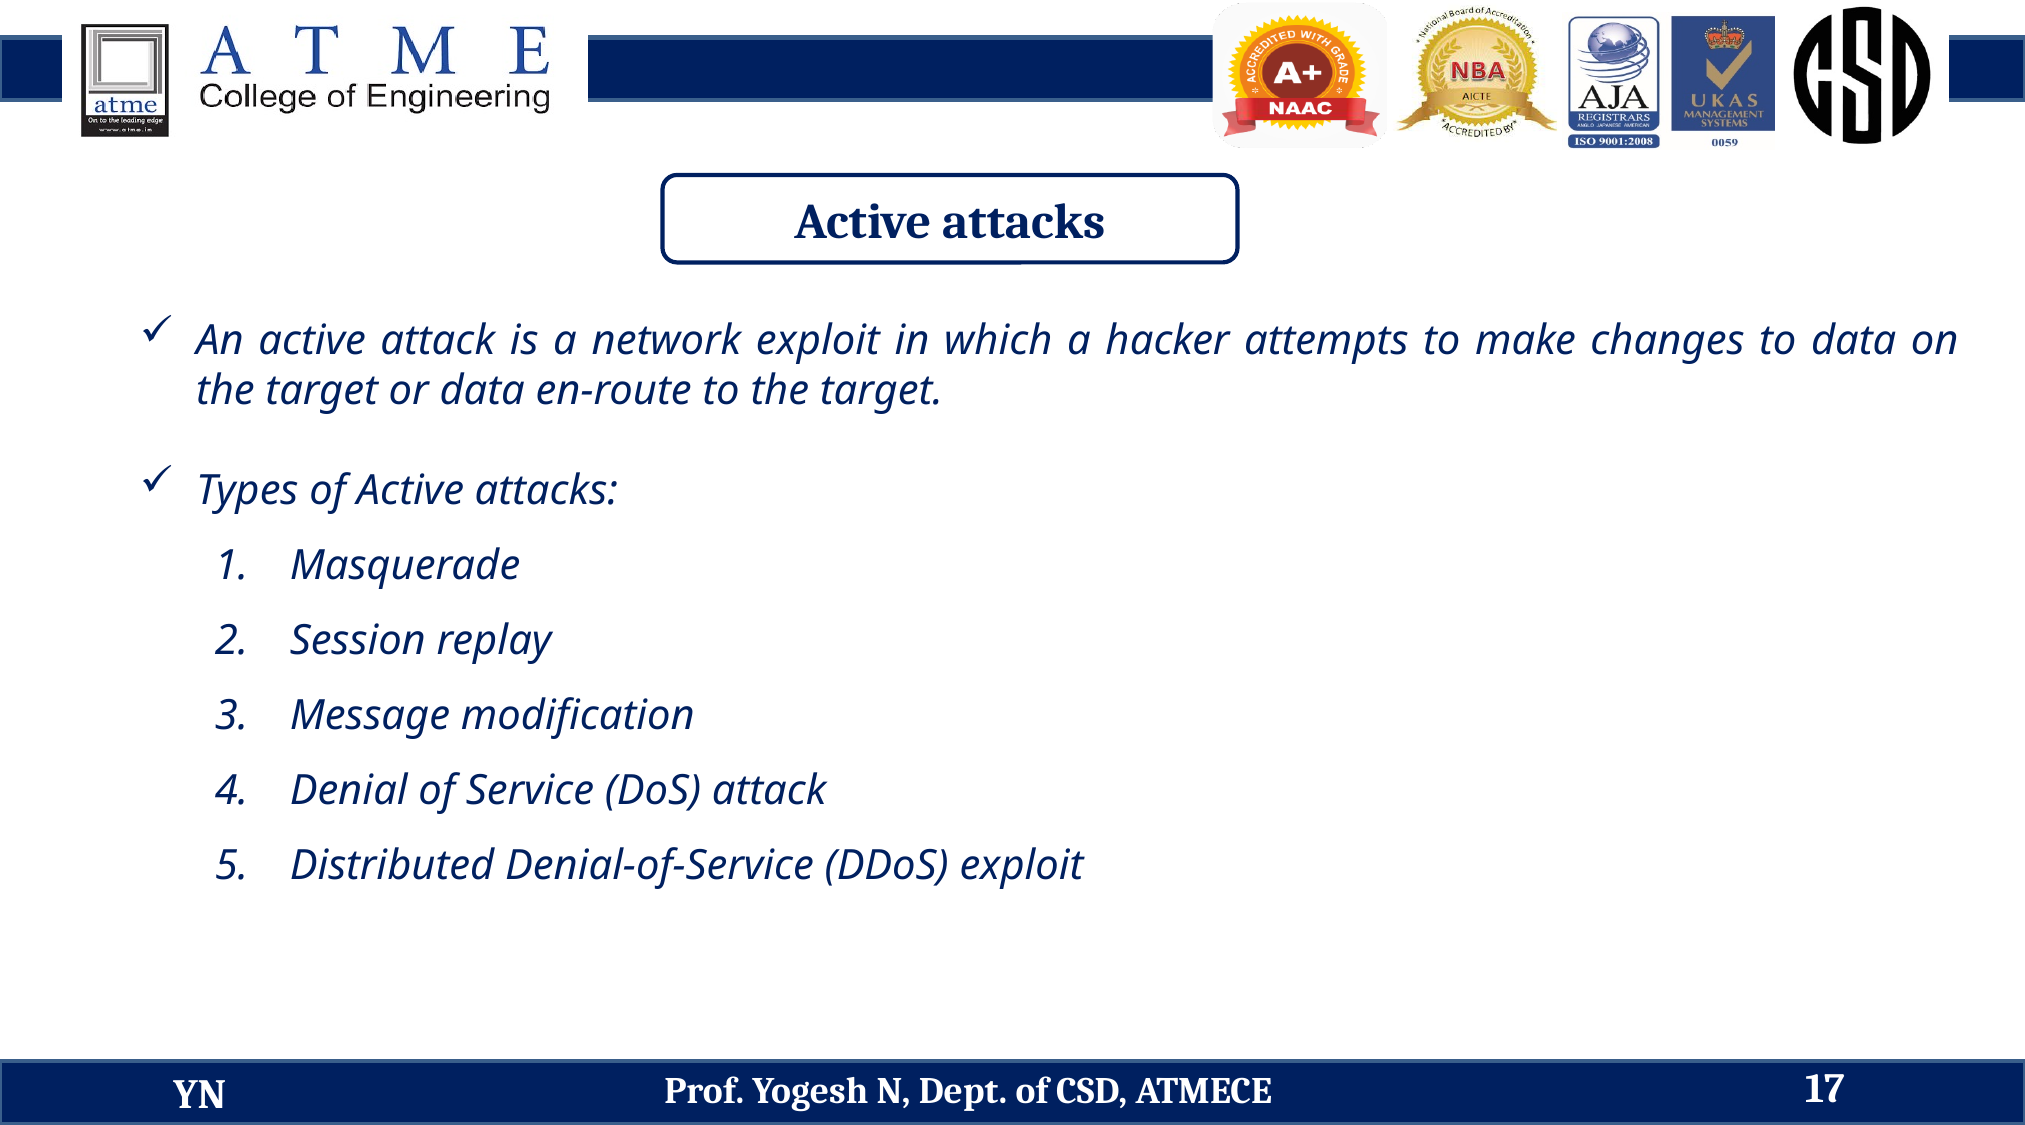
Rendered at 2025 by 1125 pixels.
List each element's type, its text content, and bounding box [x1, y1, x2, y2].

text_box 17 [1625, 1053, 2025, 1119]
text_box Prof. Yogesh N, Dept. of CSD, ATMECE [562, 1058, 1375, 1119]
picture [62, 0, 588, 157]
text_box Active attacks [660, 172, 1240, 265]
text_box An active attack is a network exploit in which a hacker attempts to make changes to data on the target or data en-route to the target. Types of Active attacks: Masquerade Session replay Message modification Denial of Service (DoS) attack Distributed Denial-of-Service (DDoS) exploit [125, 305, 1975, 896]
picture [1212, 0, 1949, 150]
text_box YN [0, 1059, 400, 1125]
